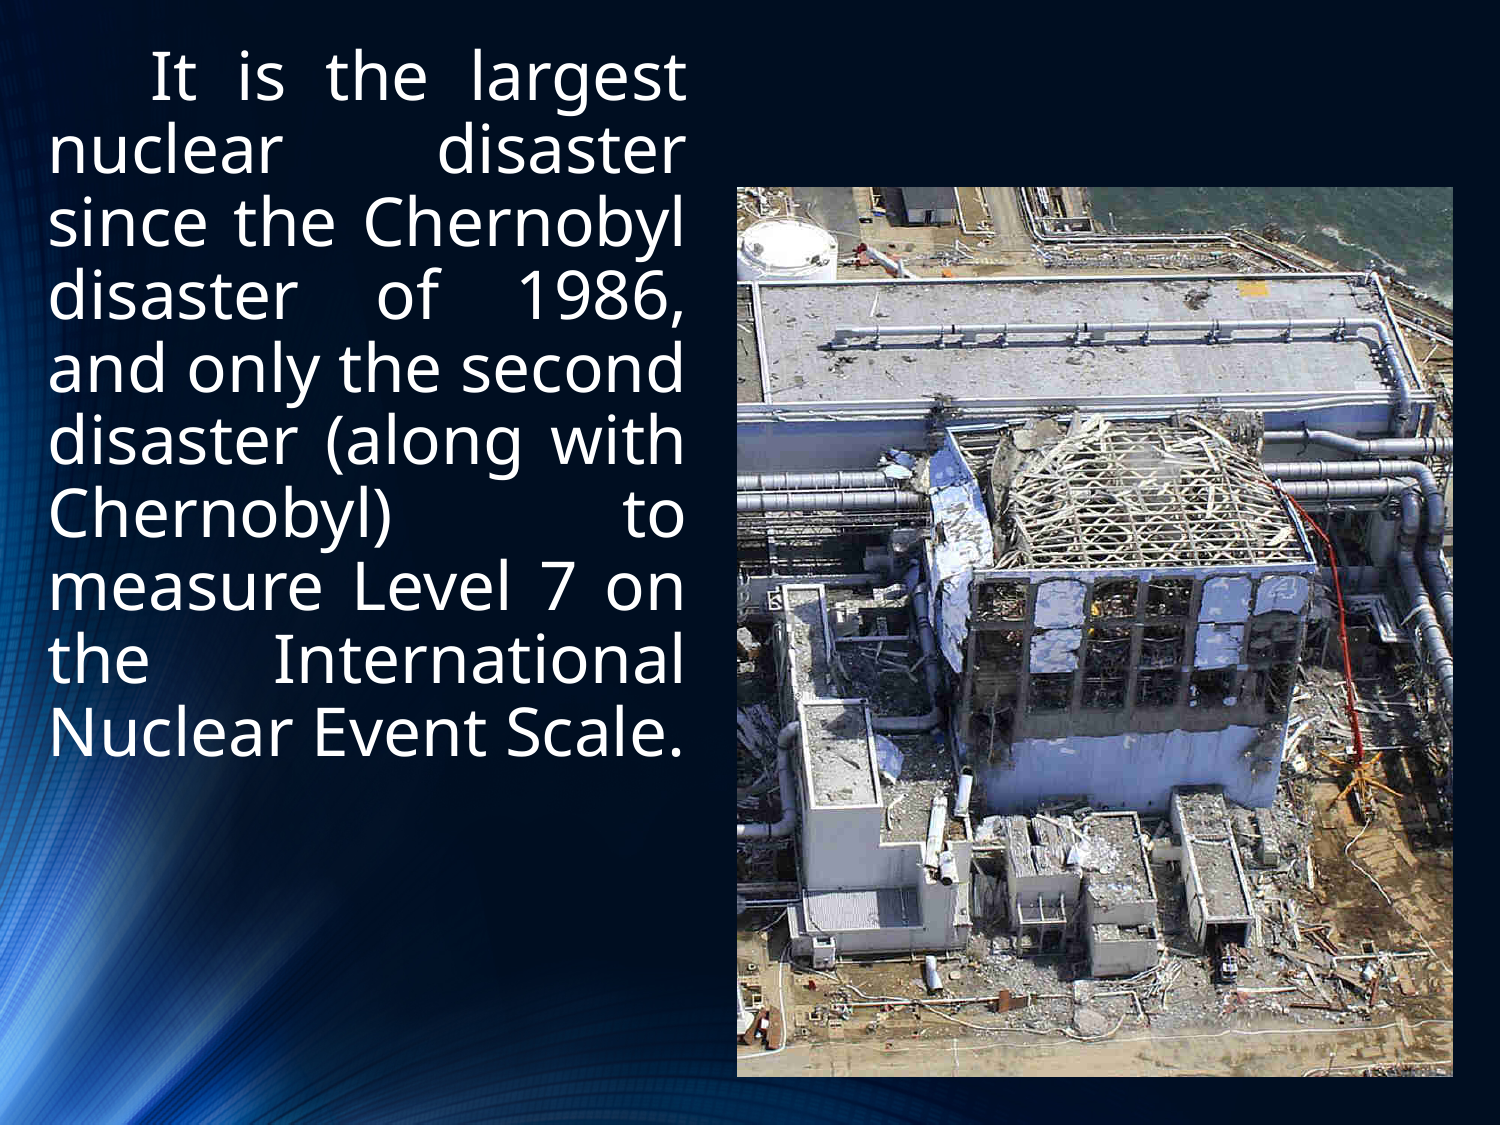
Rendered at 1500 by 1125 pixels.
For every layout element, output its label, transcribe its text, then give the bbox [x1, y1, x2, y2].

picture [0, 0, 1500, 1125]
list It is the largest nuclear disaster since the Chernobyl disaster of 1986, and only the second disaster (along with Chernobyl) to measure Level 7 on the International Nuclear Event Scale. [0, 35, 704, 844]
